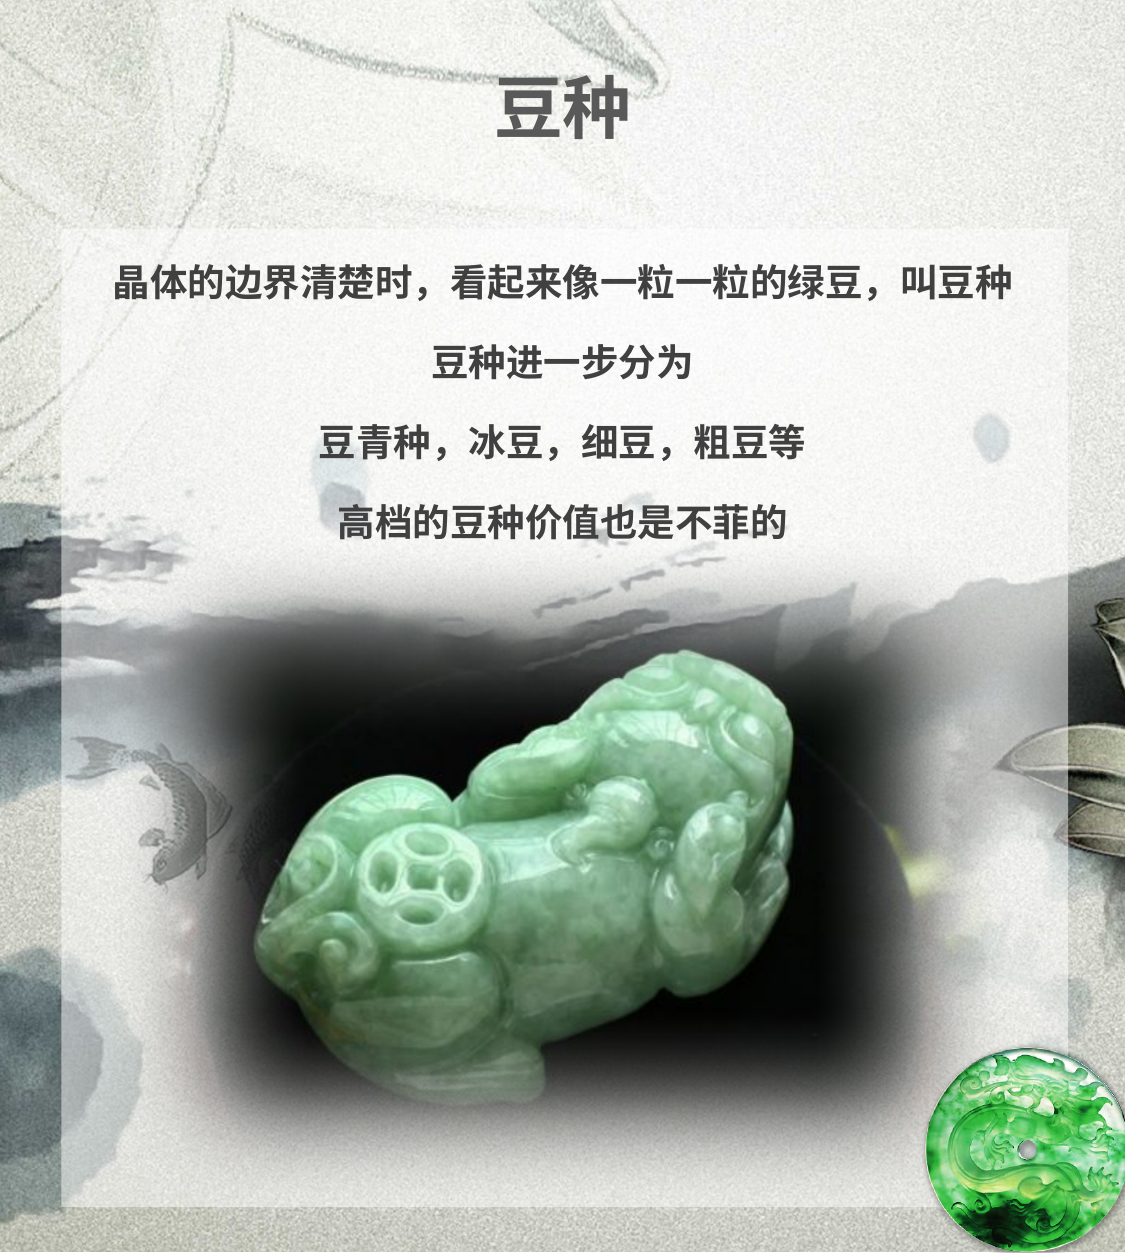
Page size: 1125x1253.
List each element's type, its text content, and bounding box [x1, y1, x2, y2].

list 晶体的边界清楚时，看起来像一粒一粒的绿豆，叫豆种 豆种进一步分为 豆青种，冰豆，细豆，粗豆等 高档的豆种价值也是不菲的 [58, 228, 1066, 1208]
picture [0, 0, 1125, 1253]
title 豆种 [60, 32, 1066, 192]
